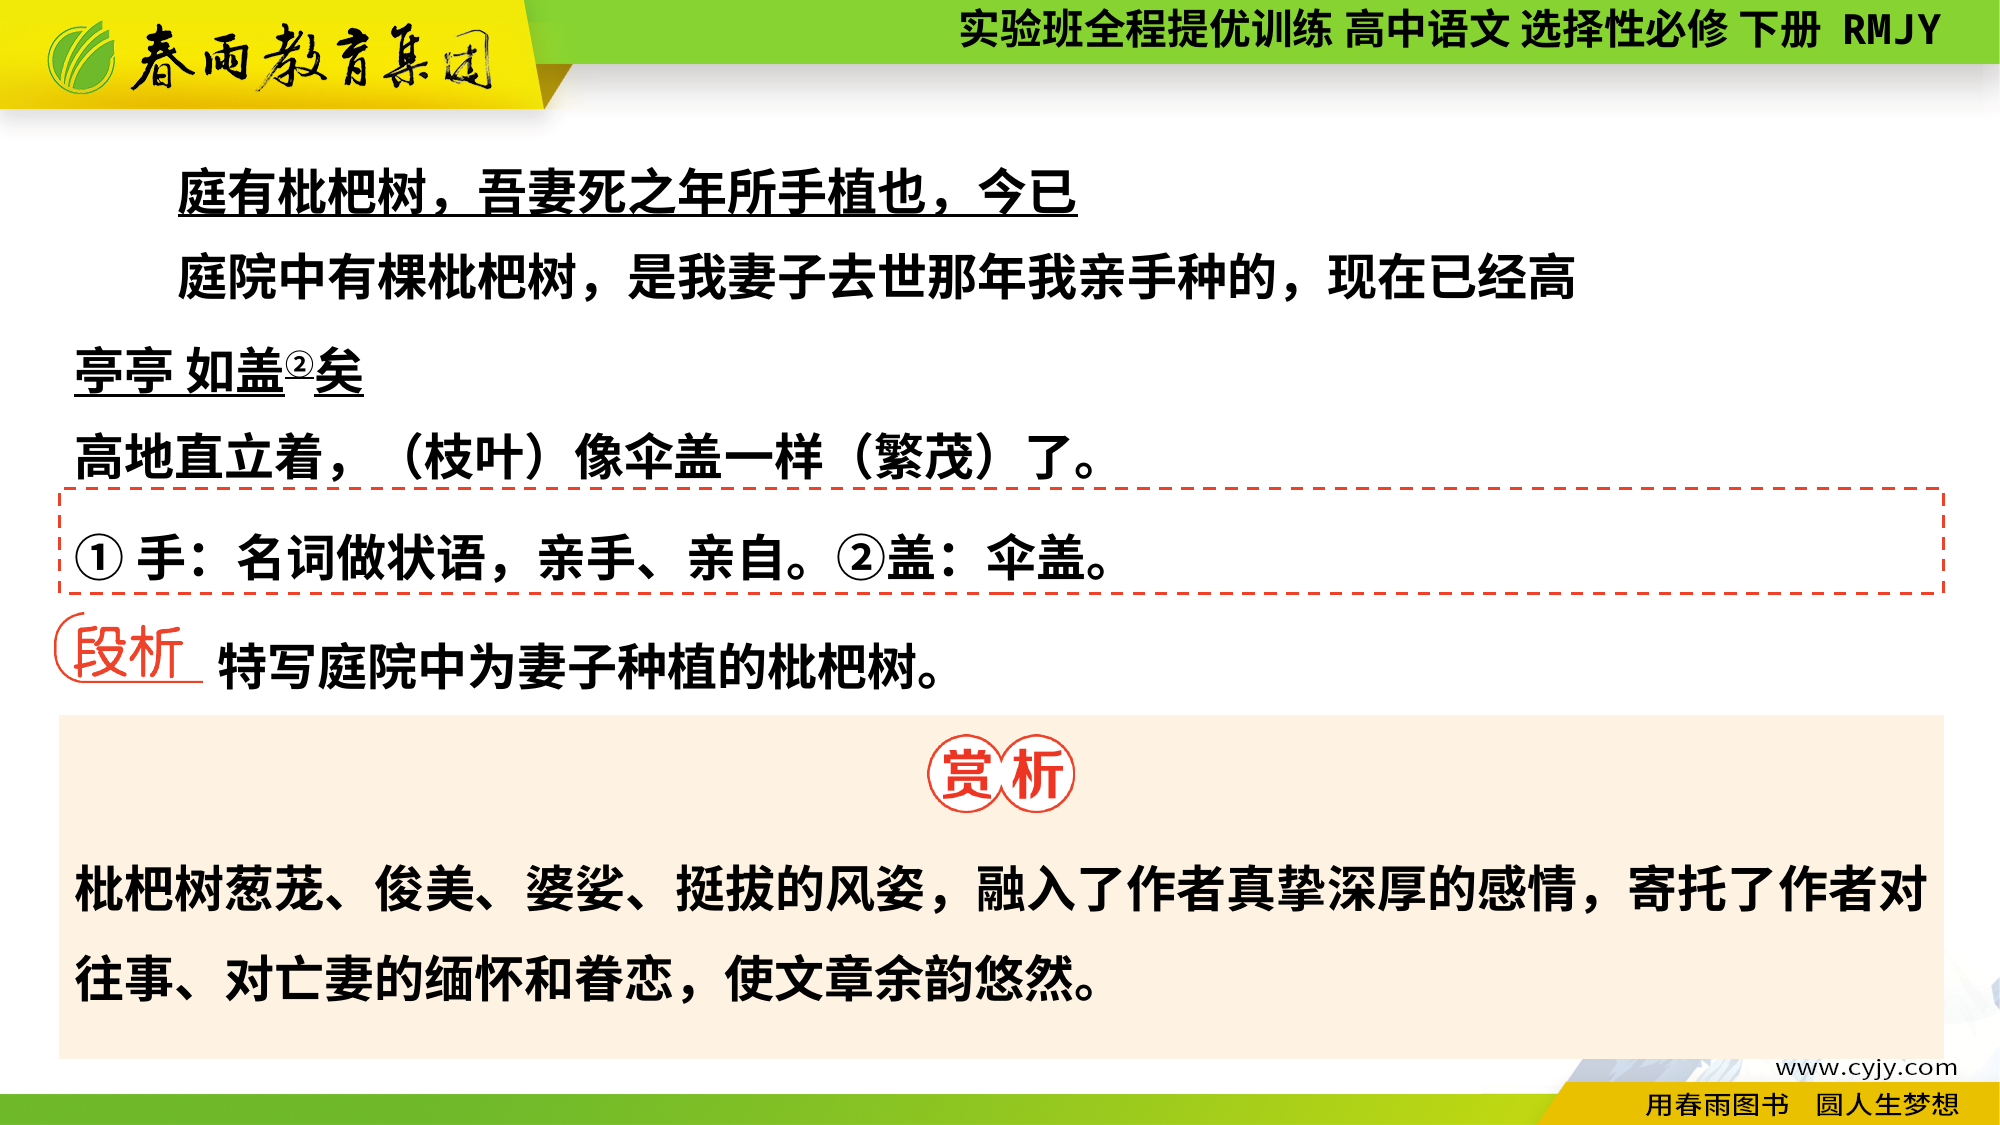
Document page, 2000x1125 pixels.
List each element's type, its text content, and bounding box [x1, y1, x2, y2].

text_box 特写庭院中为妻子种植的枇杷树。 [202, 597, 1944, 703]
text_box ①手：名词做状语，亲手、亲自。②盖：伞盖。 [59, 488, 1944, 594]
picture [0, 0, 2000, 1125]
text_box 庭院中有棵枇杷树，是我妻子去世那年我亲手种的，现在已经高 高地直立着，（枝叶）像伞盖一样（繁茂）了。 [59, 208, 1944, 488]
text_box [58, 715, 1944, 1059]
